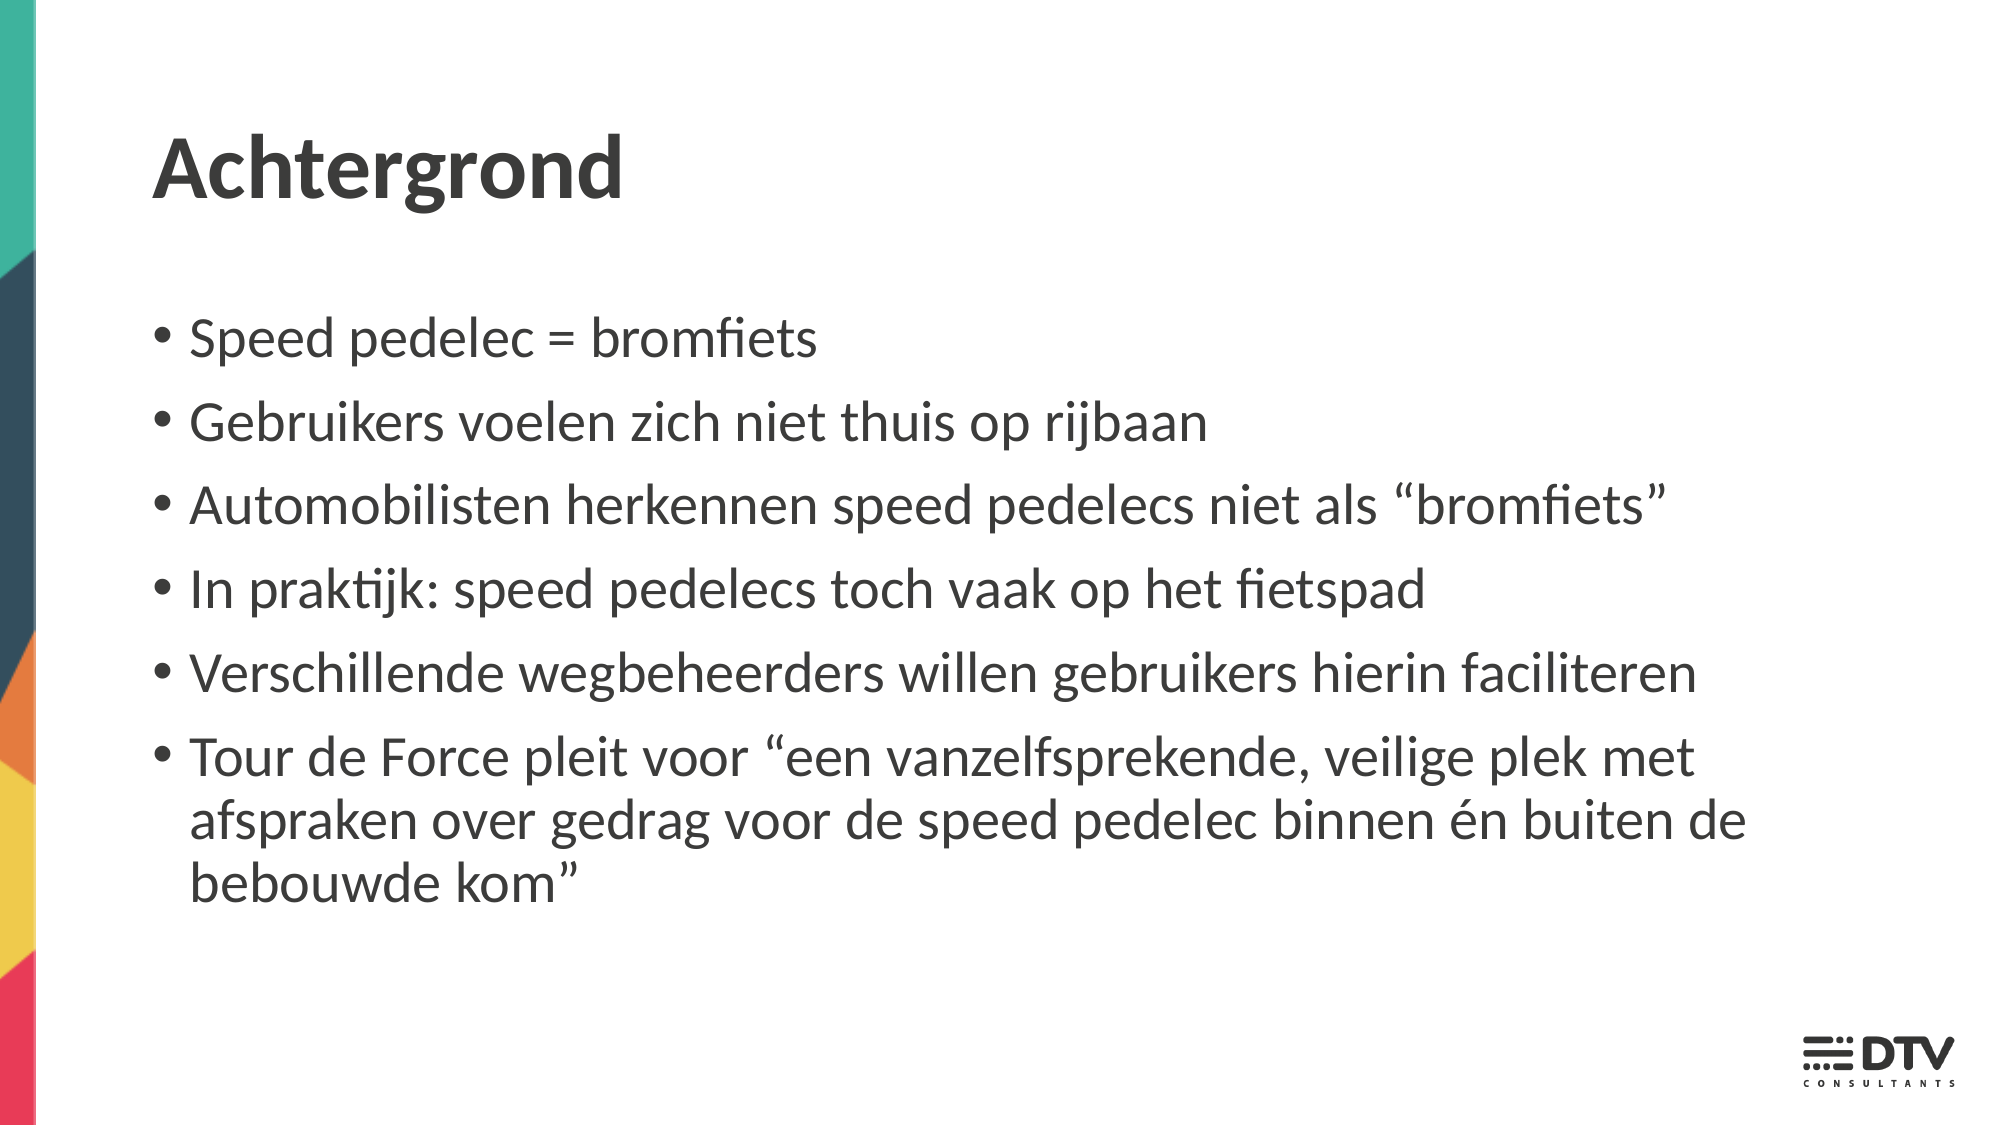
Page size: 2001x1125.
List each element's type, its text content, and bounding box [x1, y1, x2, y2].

list Speed pedelec = bromfiets Gebruikers voelen zich niet thuis op rijbaan Automobilisten herkennen speed pedelecs niet als “bromfiets” In praktijk: speed pedelecs toch vaak op het fietspad Verschillende wegbeheerders willen gebruikers hierin faciliteren Tour de Force pleit voor “een vanzelfsprekende, veilige plek met afspraken over gedrag voor de speed pedelec binnen én buiten de bebouwde kom” [137, 299, 1863, 1014]
picture [0, 0, 36, 1125]
title Achtergrond [137, 59, 1863, 278]
picture [1793, 1026, 1964, 1096]
